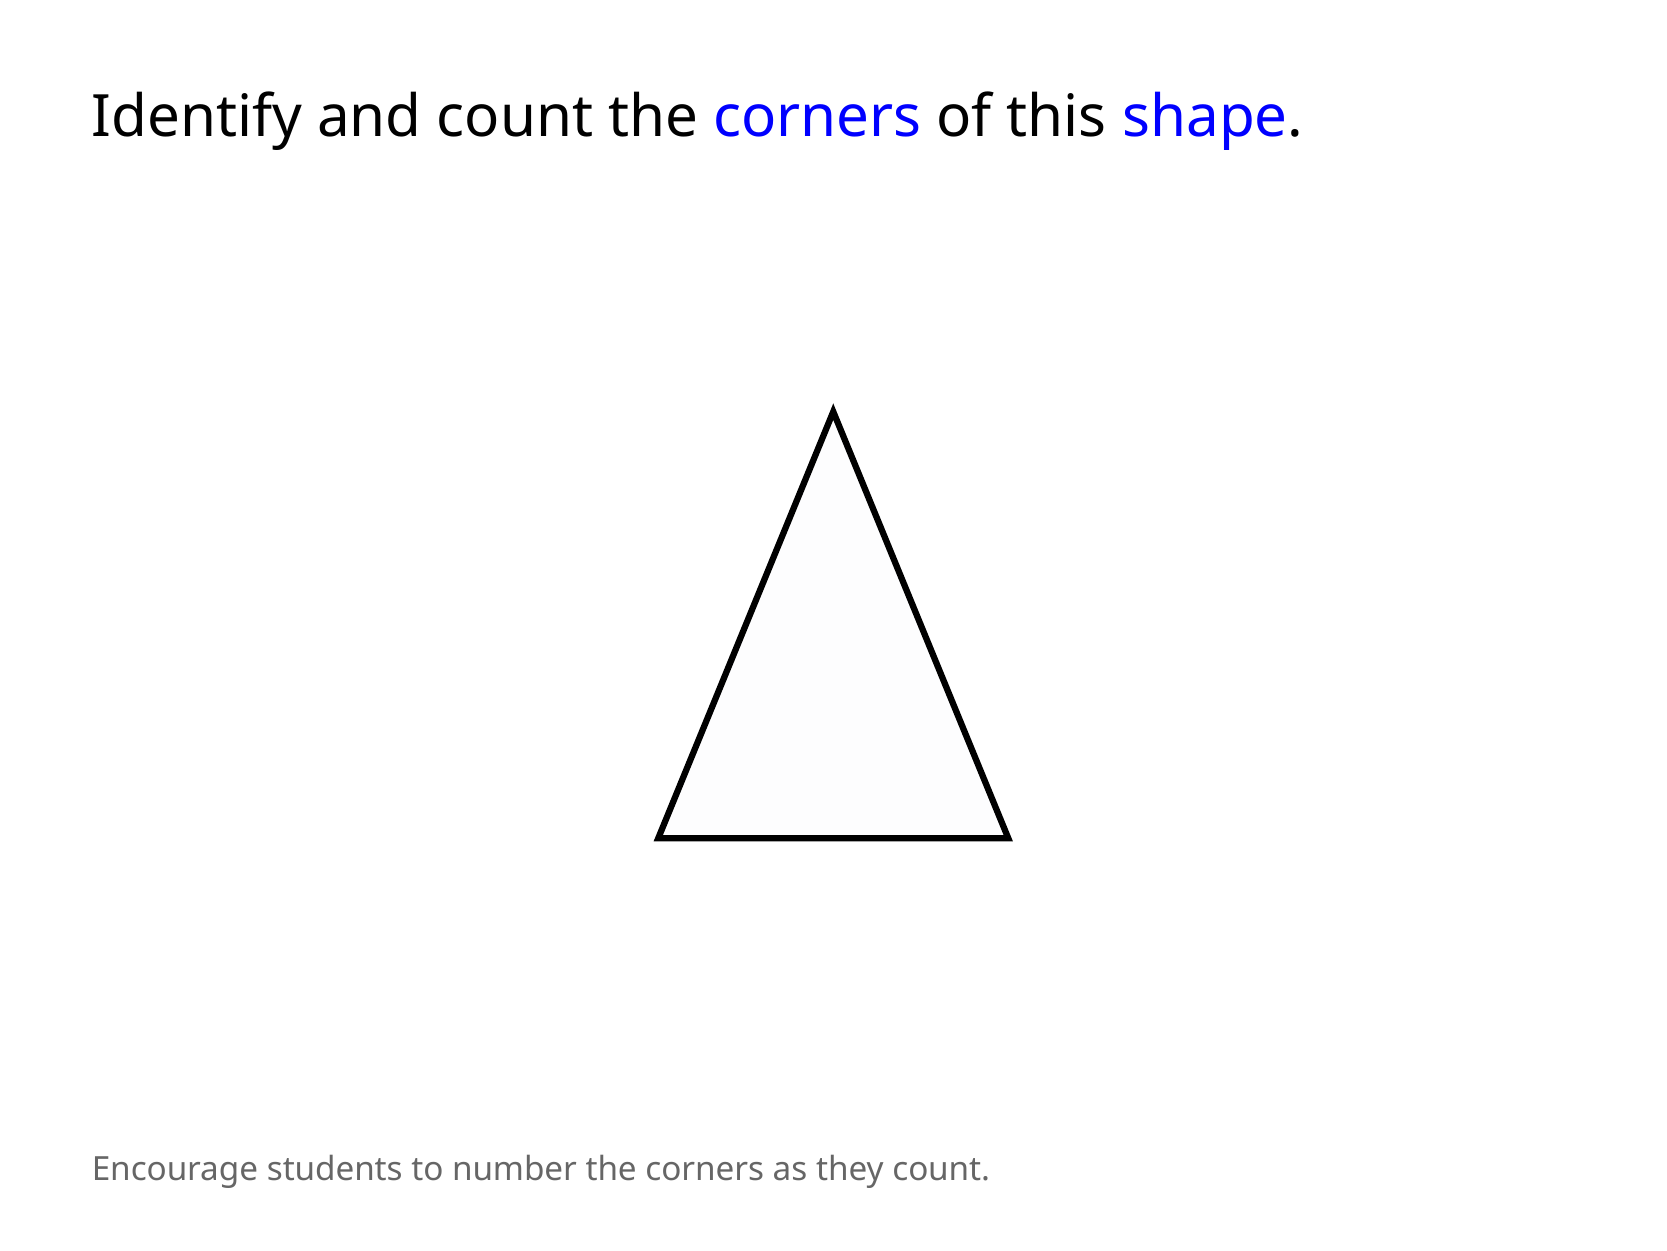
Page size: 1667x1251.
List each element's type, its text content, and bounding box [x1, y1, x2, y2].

text_box Identify and count the corners of this shape. [77, 70, 1472, 156]
text_box Encourage students to number the corners as they count. [77, 1139, 1288, 1195]
text_box [656, 408, 1010, 840]
